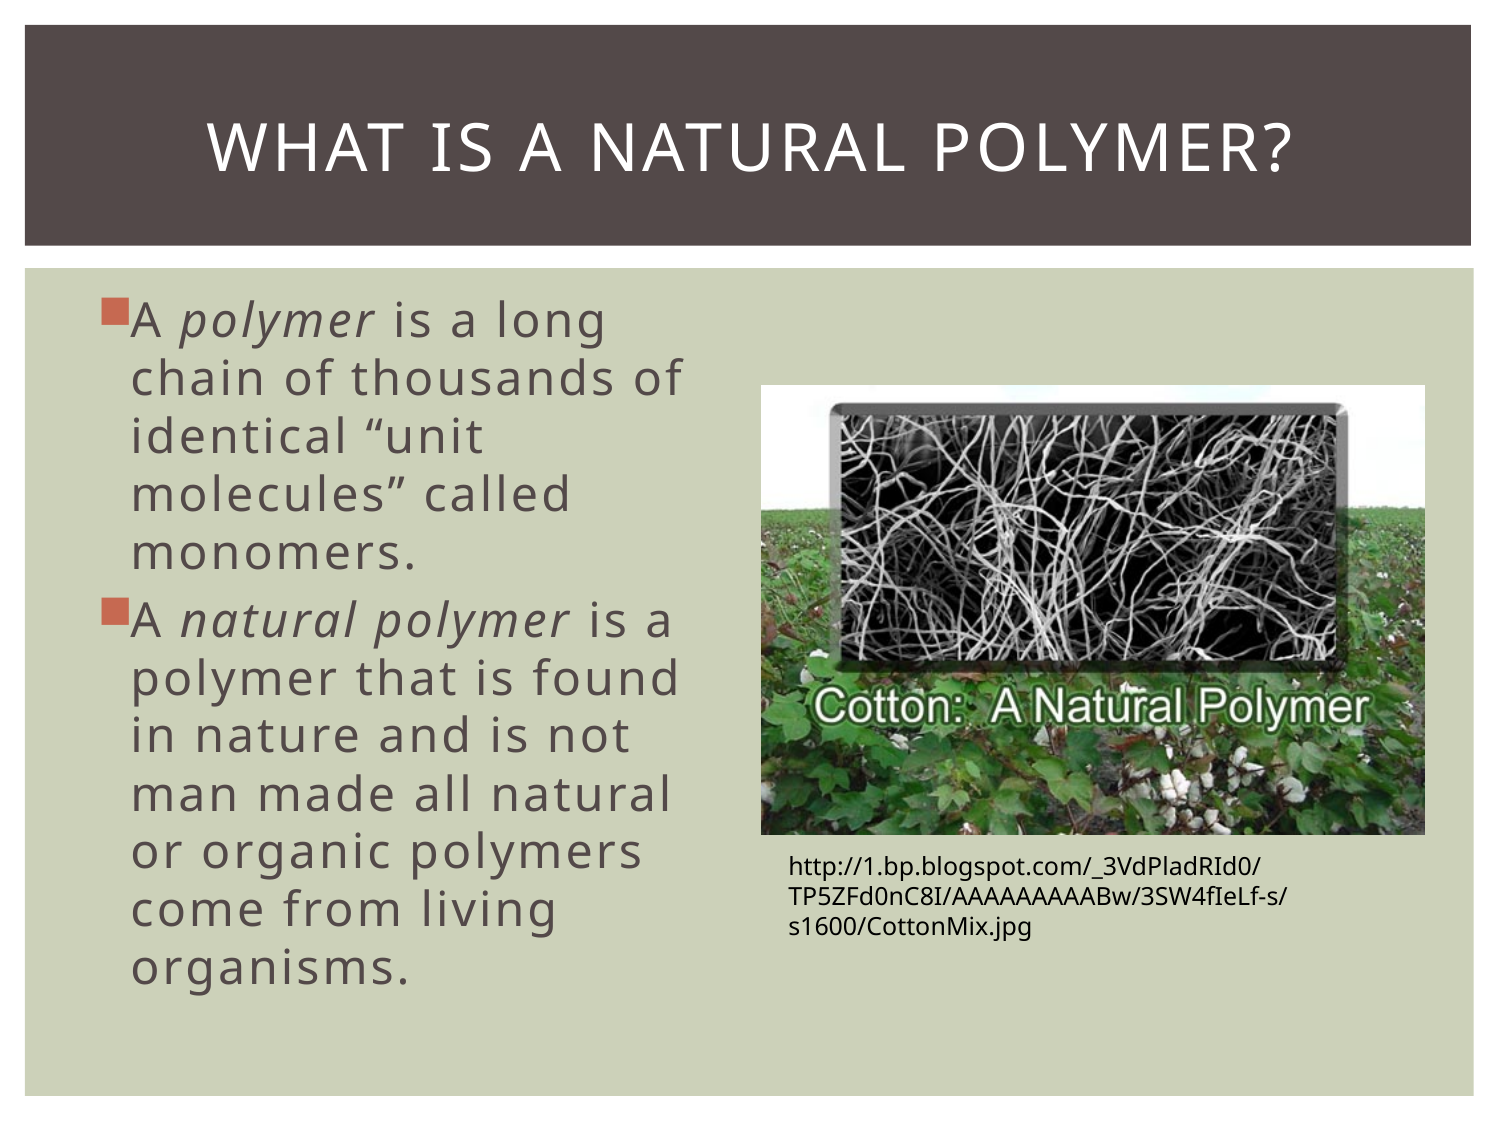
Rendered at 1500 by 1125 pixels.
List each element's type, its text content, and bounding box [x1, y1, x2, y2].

title What is a Natural Polymer? [62, 58, 1438, 232]
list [761, 384, 1425, 835]
text_box http://1.bp.blogspot.com/_3VdPladRId0/TP5ZFd0nC8I/AAAAAAAAABw/3SW4fIeLf-s/s1600/CottonMix.jpg [773, 843, 1388, 949]
list A polymer is a long chain of thousands of identical “unit molecules” called monomers. A natural polymer is a polymer that is found in nature and is not man made all natural or organic polymers come from living organisms. [75, 281, 738, 1005]
